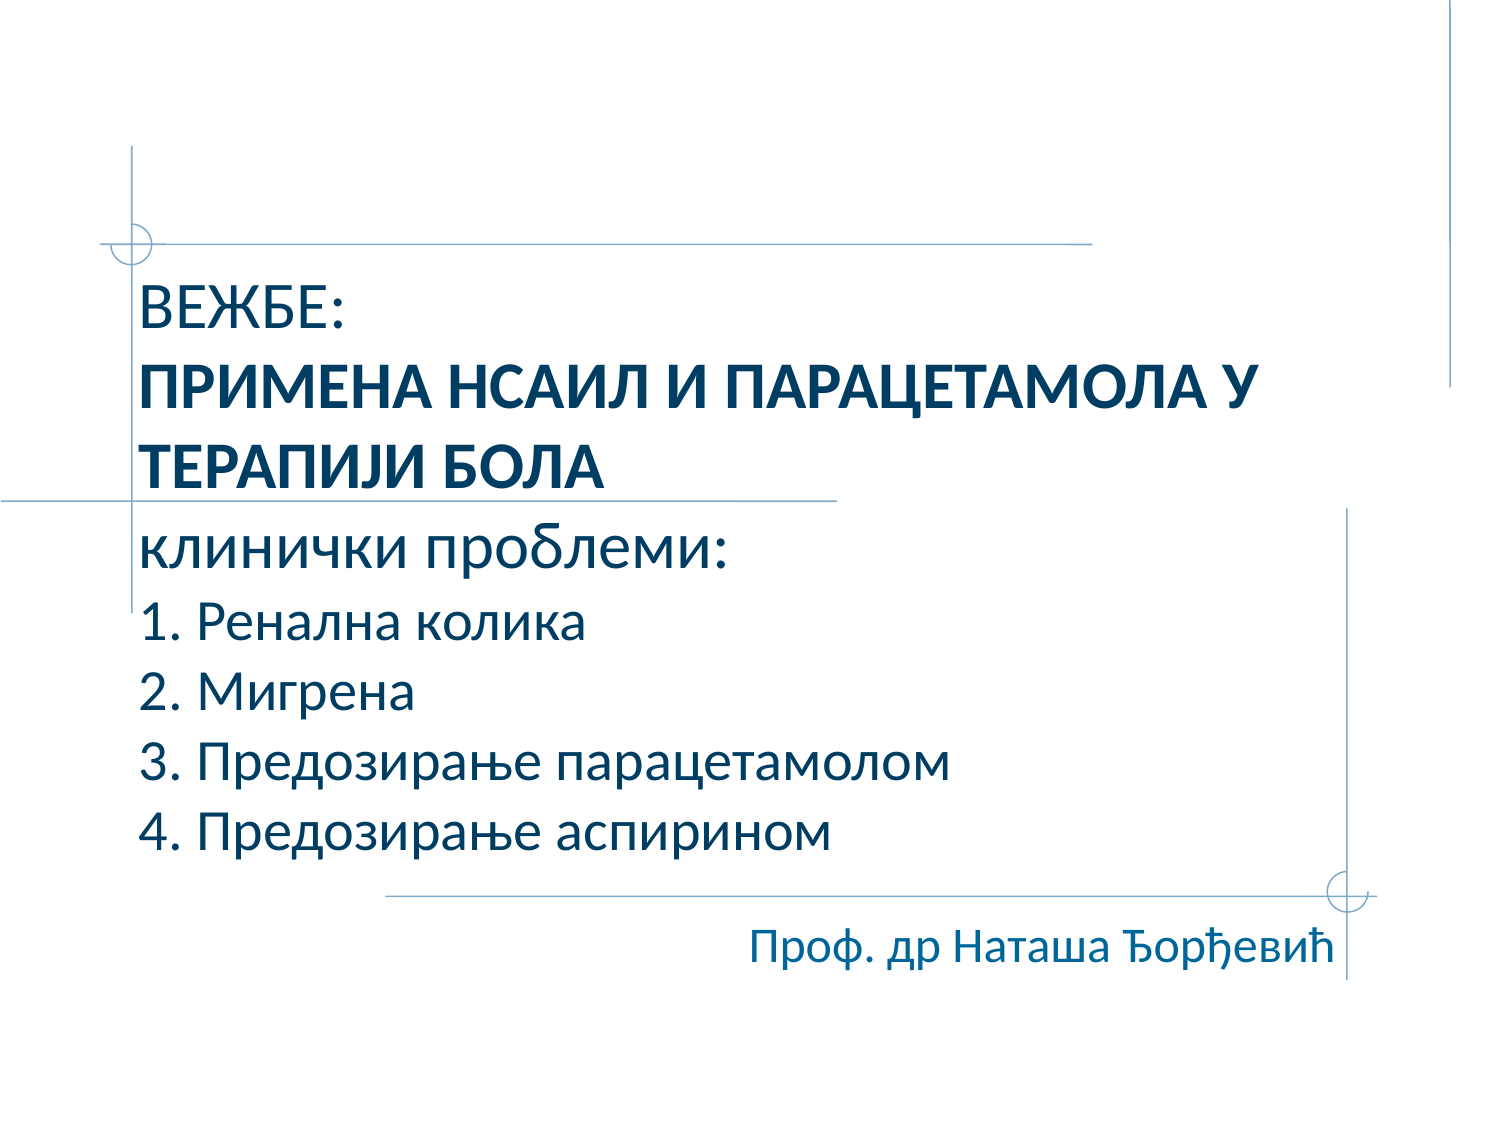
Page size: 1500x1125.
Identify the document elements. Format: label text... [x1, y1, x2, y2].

title ВЕЖБЕ: ПРИМЕНА НСАИЛ И ПАРАЦЕТАМОЛА У ТЕРАПИЈИ БОЛА клинички проблеми: 1. Ренална колика 2. Мигрена 3. Предозирање парацетамолом 4. Предозирање аспирином [123, 219, 1400, 870]
subtitle Проф. др Наташа Ђорђевић [300, 904, 1352, 992]
